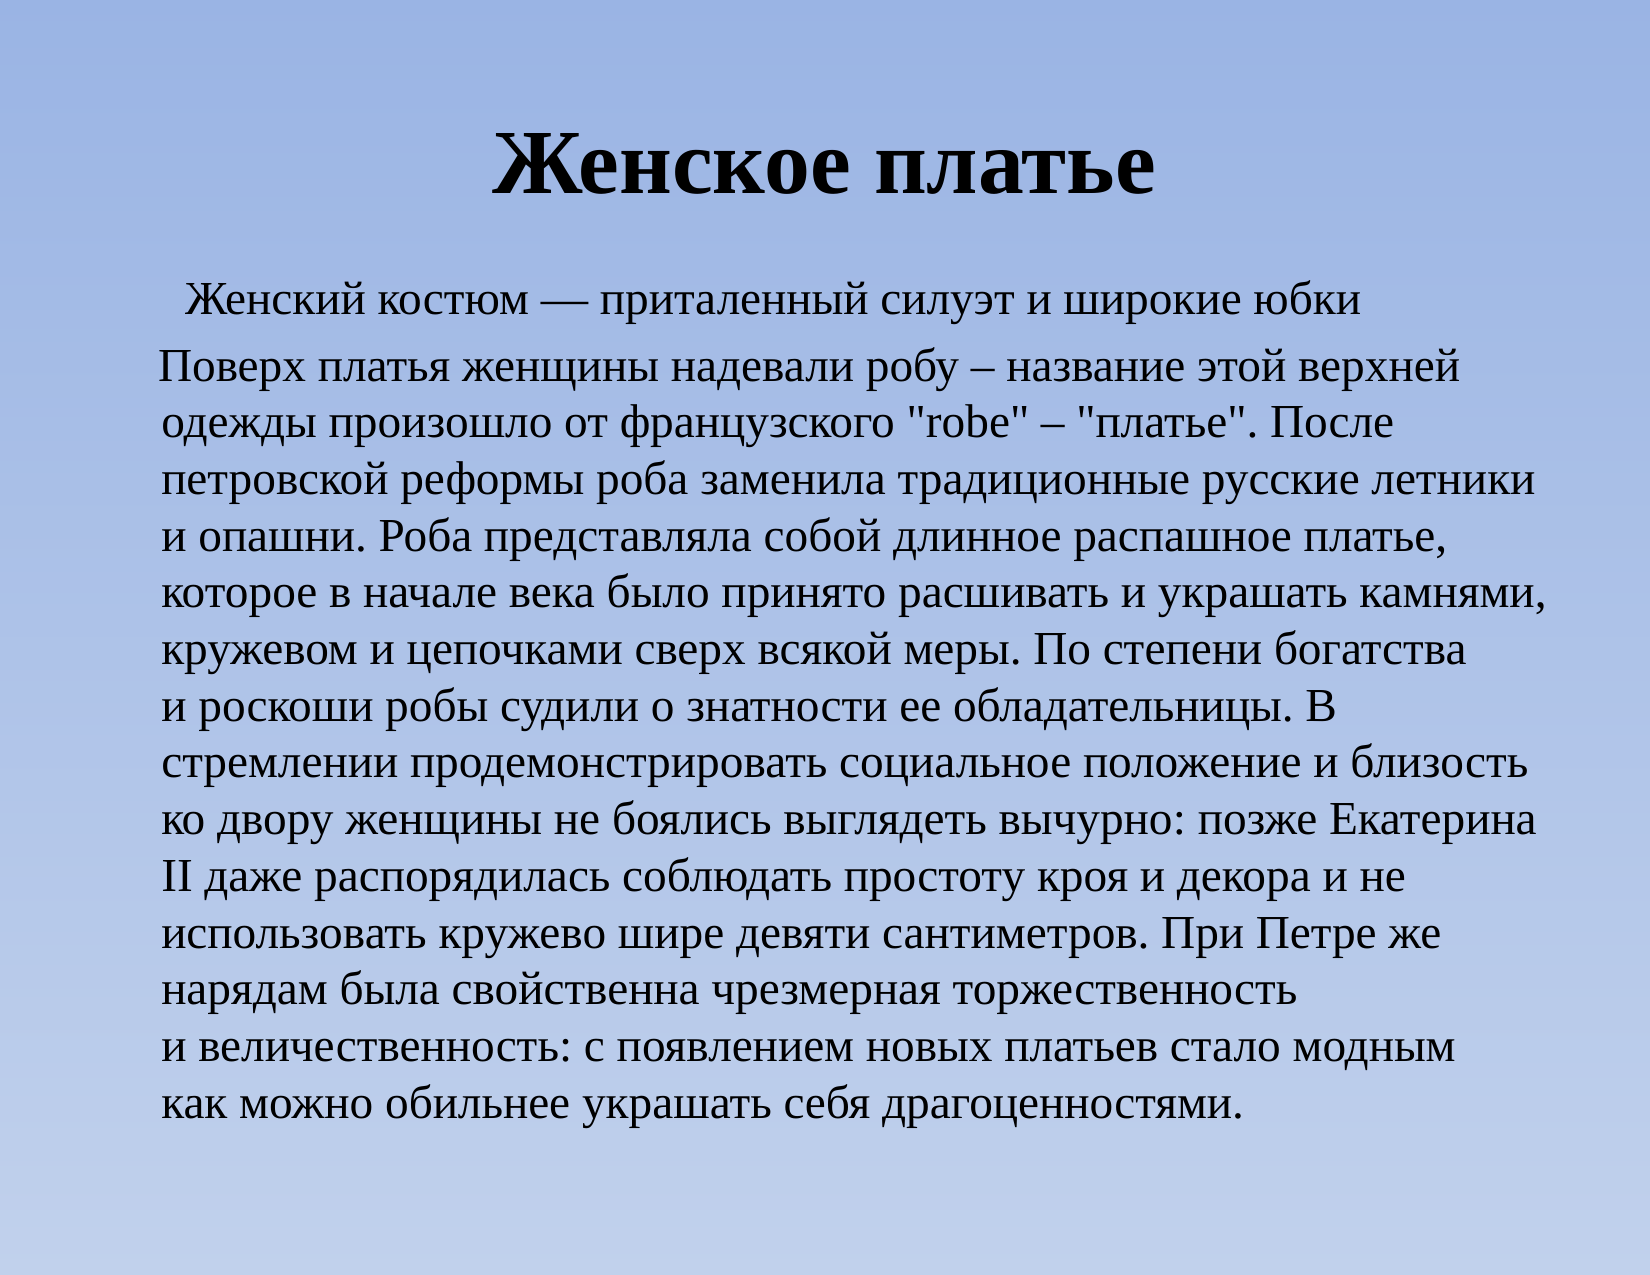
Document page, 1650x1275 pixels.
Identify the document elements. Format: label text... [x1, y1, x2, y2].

text_box Женское платье [82, 51, 1568, 259]
text_box Женский костюм — приталенный силуэт и широкие юбки Поверх платья женщины надевали робу – название этой верхней одежды произошло от французского "robe" – "платье". После петровской реформы роба заменила традиционные русские летники и опашни. Роба представляла собой длинное распашное платье, которое в начале века было принято расшивать и украшать камнями, кружевом и цепочками сверх всякой меры. По степени богатства и роскоши робы судили о знатности ее обладательницы. В стремлении продемонстрировать социальное положение и близость ко двору женщины не боялись выглядеть вычурно: позже Екатерина II даже распорядилась соблюдать простоту кроя и декора и не использовать кружево шире девяти сантиметров. При Петре же нарядам была свойственна чрезмерная торжественность и величественность: с появлением новых платьев стало модным как можно обильнее украшать себя драгоценностями. [82, 259, 1568, 1139]
